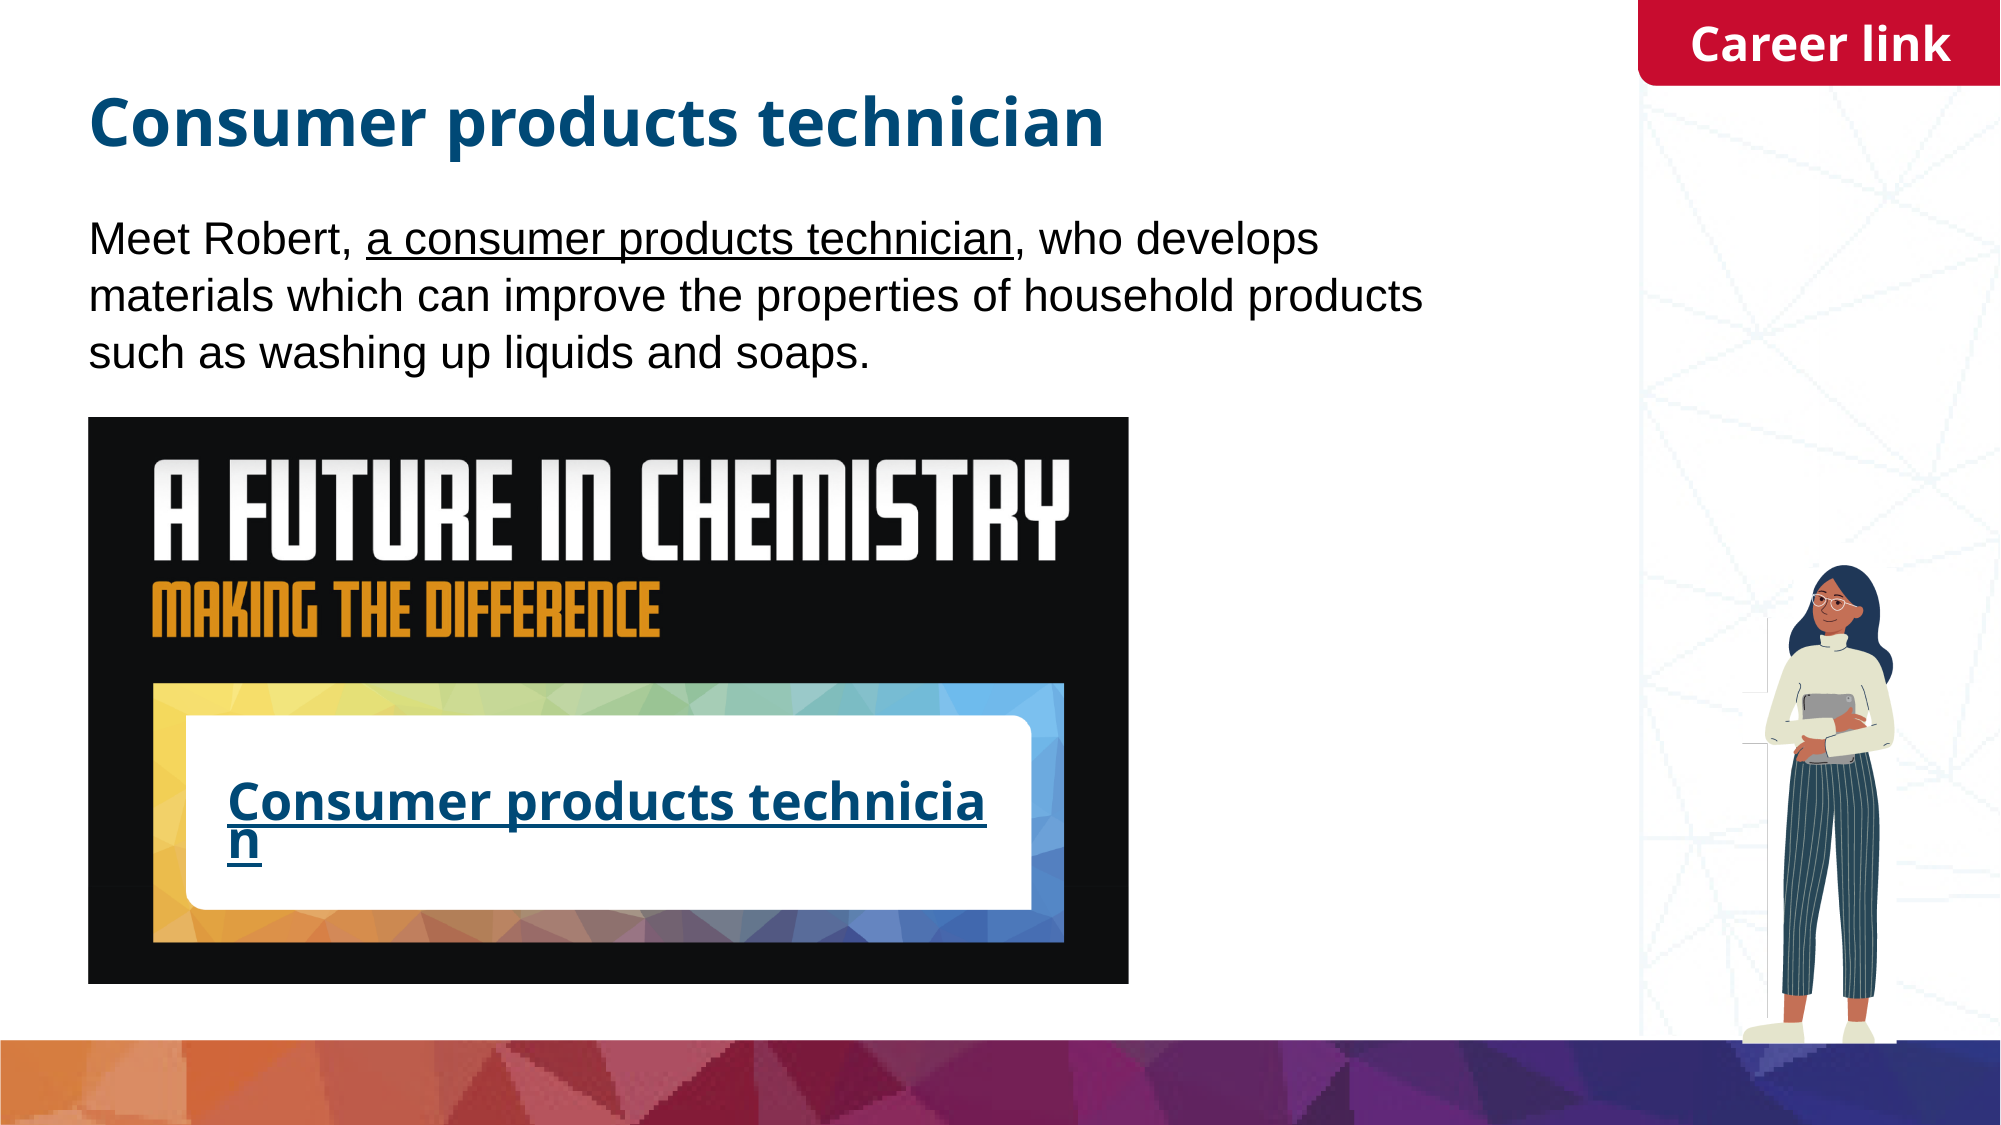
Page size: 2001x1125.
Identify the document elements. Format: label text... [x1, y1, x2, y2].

title Consumer products technician [88, 88, 1565, 161]
text_box Meet Robert, a consumer products technician, who develops materials which can improve the properties of household products such as washing up liquids and soaps. [88, 206, 1431, 378]
picture [0, 0, 2001, 1125]
picture [88, 417, 1129, 984]
